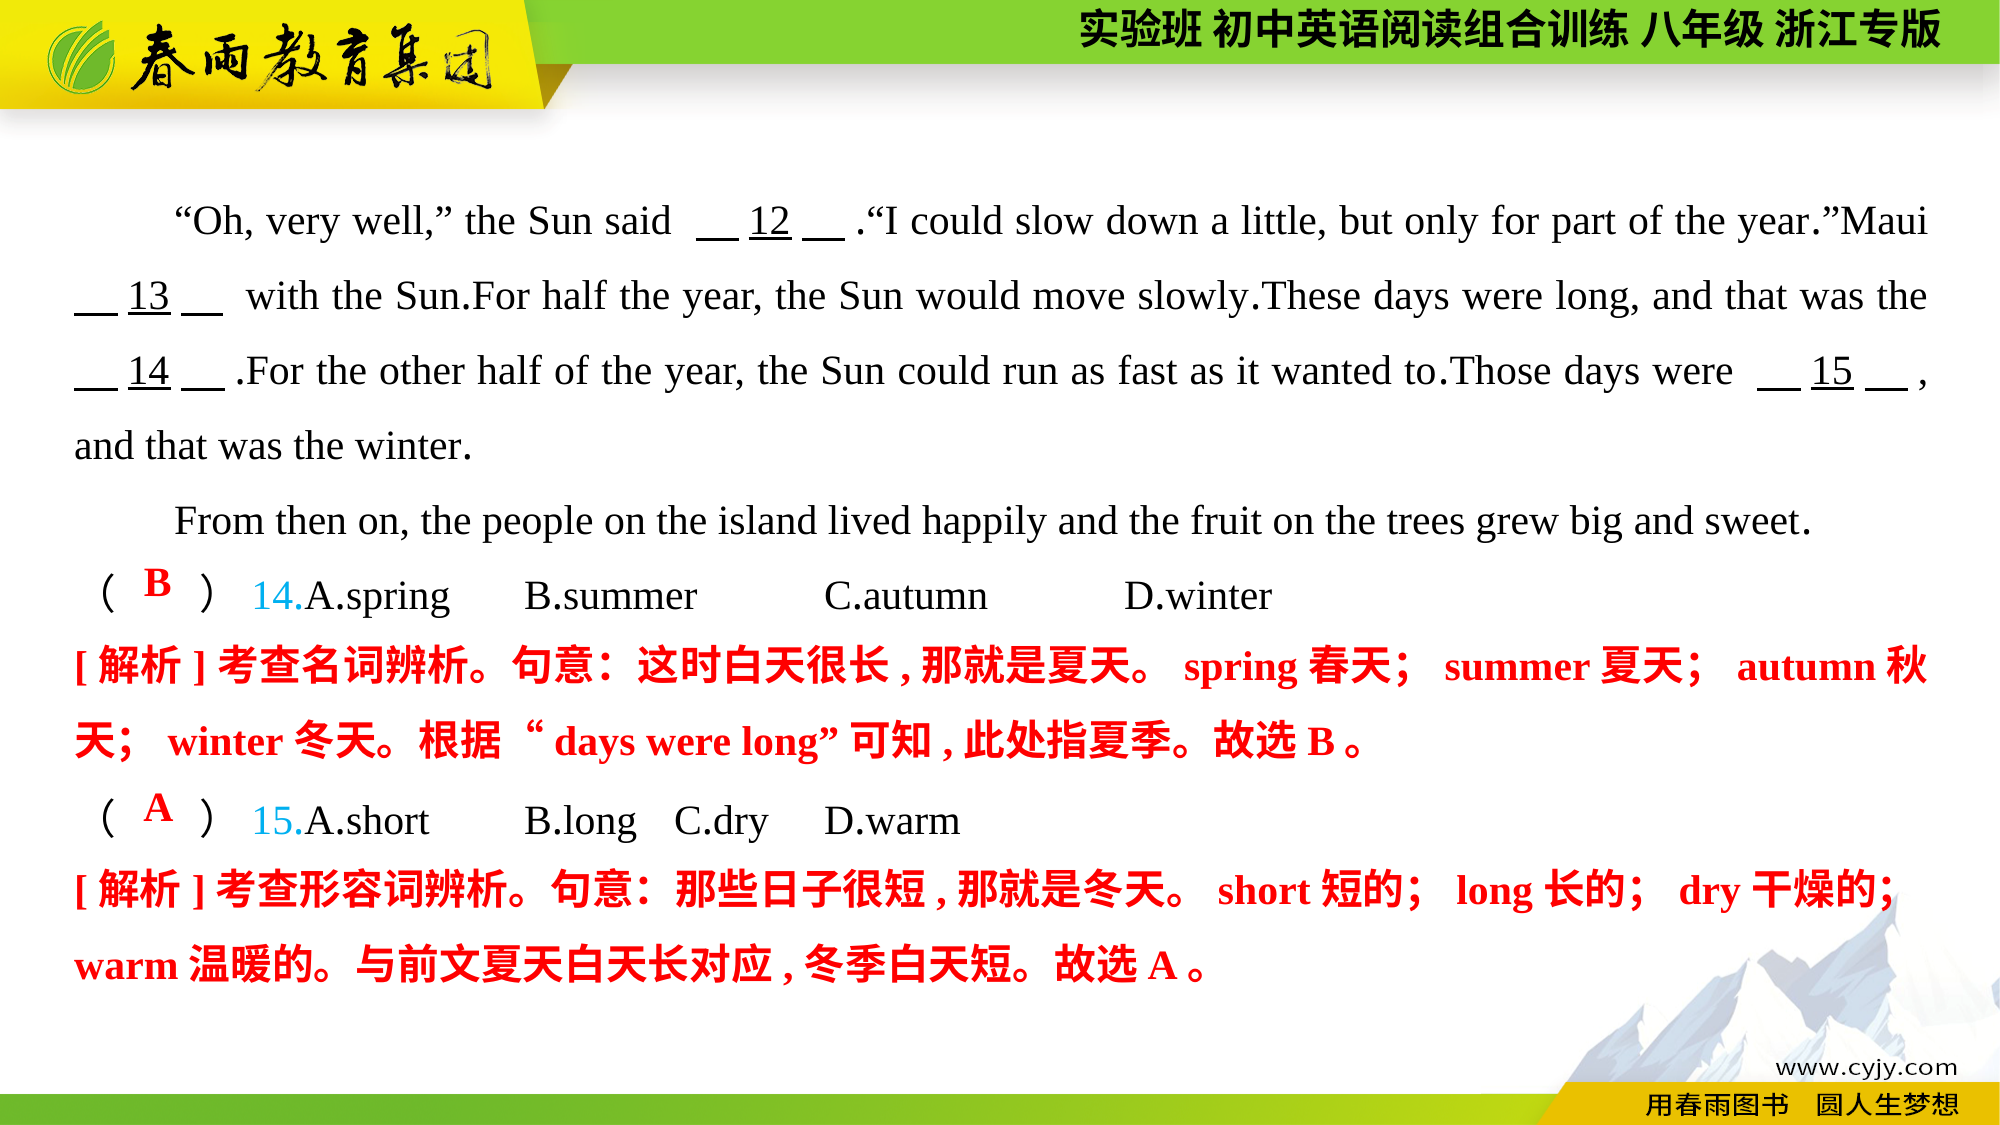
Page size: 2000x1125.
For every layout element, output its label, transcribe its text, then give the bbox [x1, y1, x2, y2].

text_box B [129, 547, 187, 613]
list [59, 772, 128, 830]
text_box [解析]考查名词辨析。句意：这时白天很长,那就是夏天。spring春天；summer夏天；autumn秋天；winter冬天。根据“days were long”可知,此处指夏季。故选B。 [59, 606, 1944, 772]
list “Oh, very well,” the Sun said 12 .“I could slow down a little, but only for part of the year.”Maui 13 with the Sun.For half the year, the Sun would move slowly.These days were long, and that was the 14 .For the other half of the year, the Sun could run as fast as it wanted to.Those days were 15 , and that was the winter. From then on, the people on the island lived happily and the fruit on the trees grew big and sweet. （ ）14.A.spring B.summer C.autumn D.winter （ ）15.A.short B.long C.dry D.warm [59, 160, 1944, 606]
text_box A [128, 772, 189, 838]
list “Oh, very well,” the Sun said 12 .“I could slow down a little, but only for part of the year.”Maui 13 with the Sun.For half the year, the Sun would move slowly.These days were long, and that was the 14 .For the other half of the year, the Sun could run as fast as it wanted to.Those days were 15 , and that was the winter. From then on, the people on the island lived happily and the fruit on the trees grew big and sweet. （ ）14.A.spring B.summer C.autumn D.winter （ ）15.A.short B.long C.dry D.warm [189, 772, 1944, 830]
text_box [解析]考查形容词辨析。句意：那些日子很短,那就是冬天。short短的；long长的；dry干燥的；warm温暖的。与前文夏天白天长对应,冬季白天短。故选A。 [59, 830, 1944, 996]
picture [0, 0, 2000, 1125]
